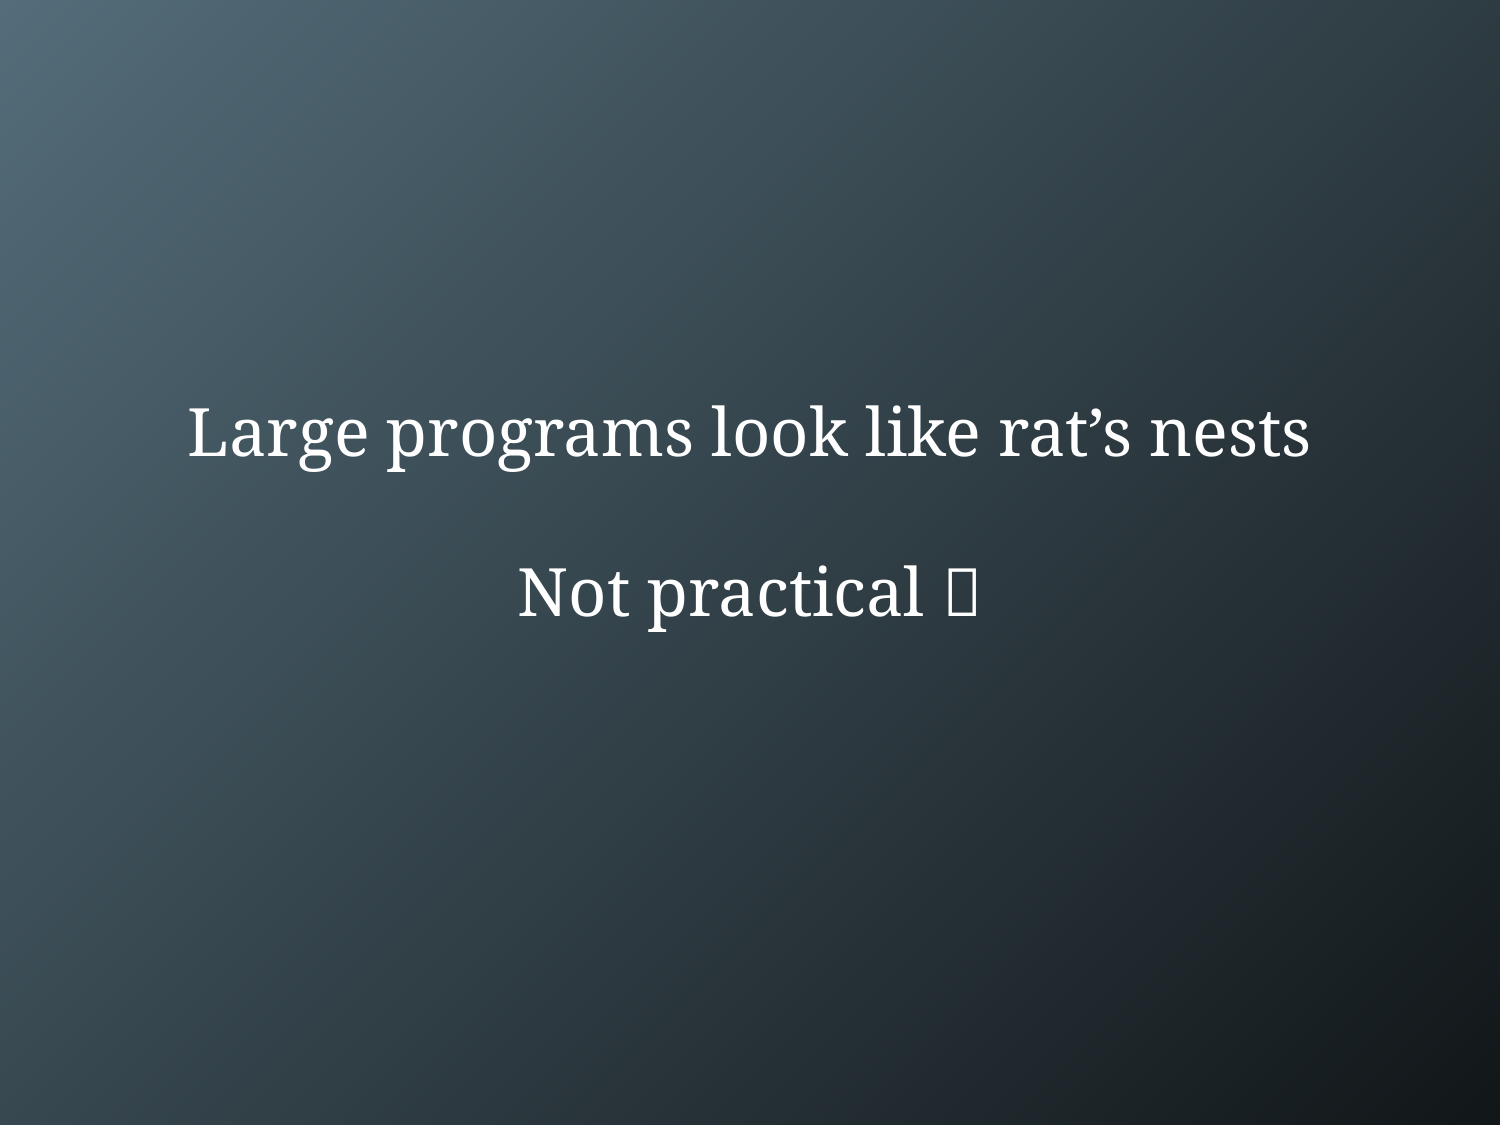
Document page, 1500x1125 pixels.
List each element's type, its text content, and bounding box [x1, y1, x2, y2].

title Large programs look like rat’s nests Not practical  [112, 326, 1388, 693]
